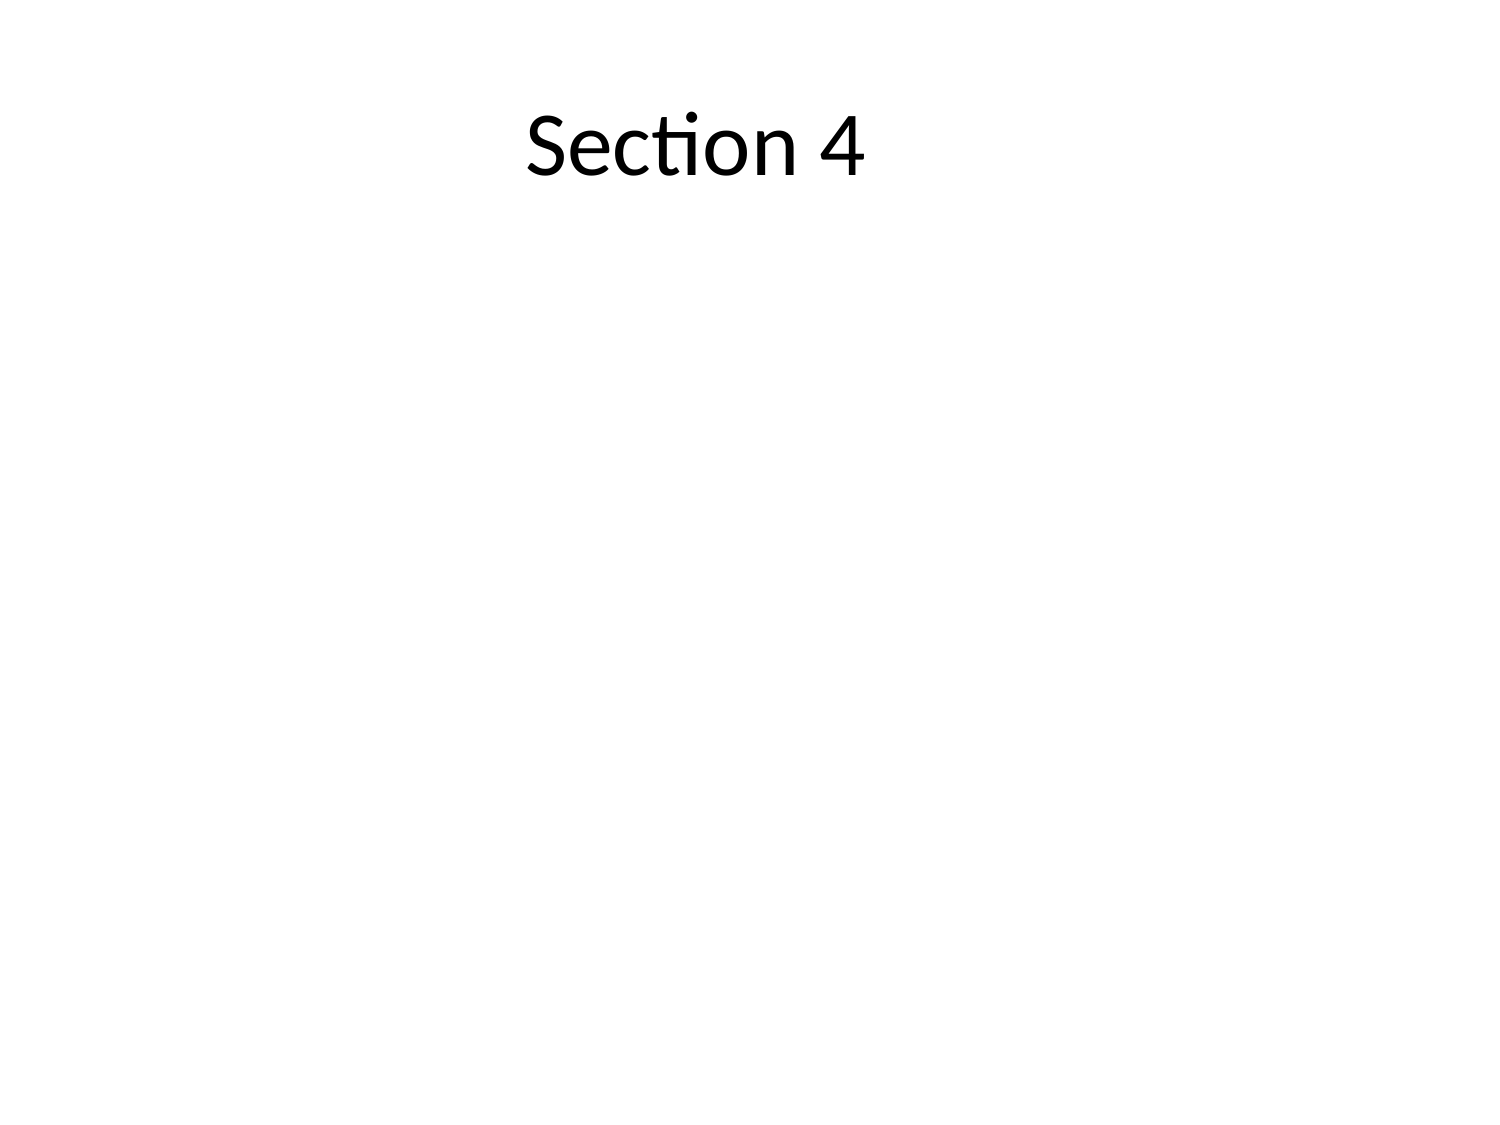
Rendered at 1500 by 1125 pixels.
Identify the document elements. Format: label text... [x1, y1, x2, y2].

title Section 4 [75, 45, 1425, 233]
